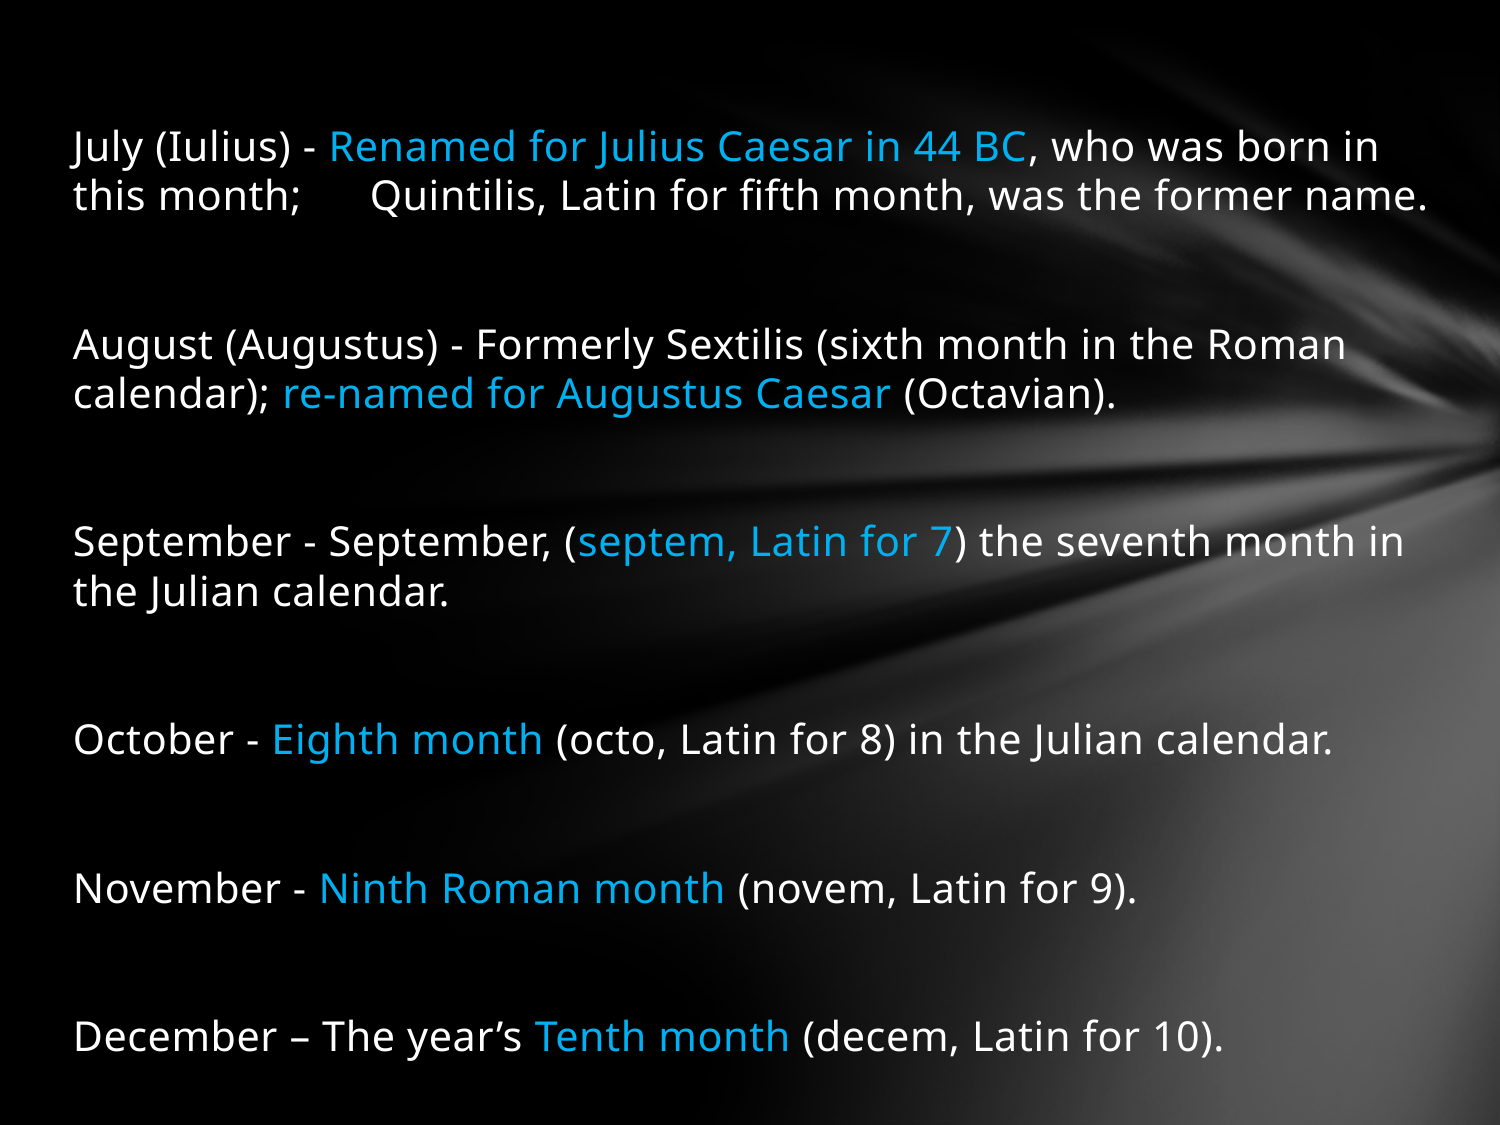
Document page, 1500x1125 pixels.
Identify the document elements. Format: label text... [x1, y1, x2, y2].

list July (Iulius) - Renamed for Julius Caesar in 44 BC, who was born in this month; Quintilis, Latin for fifth month, was the former name. August (Augustus) - Formerly Sextilis (sixth month in the Roman calendar); re-named for Augustus Caesar (Octavian). September - September, (septem, Latin for 7) the seventh month in the Julian calendar. October - Eighth month (octo, Latin for 8) in the Julian calendar. November - Ninth Roman month (novem, Latin for 9). December – The year’s Tenth month (decem, Latin for 10). [57, 112, 1475, 1075]
